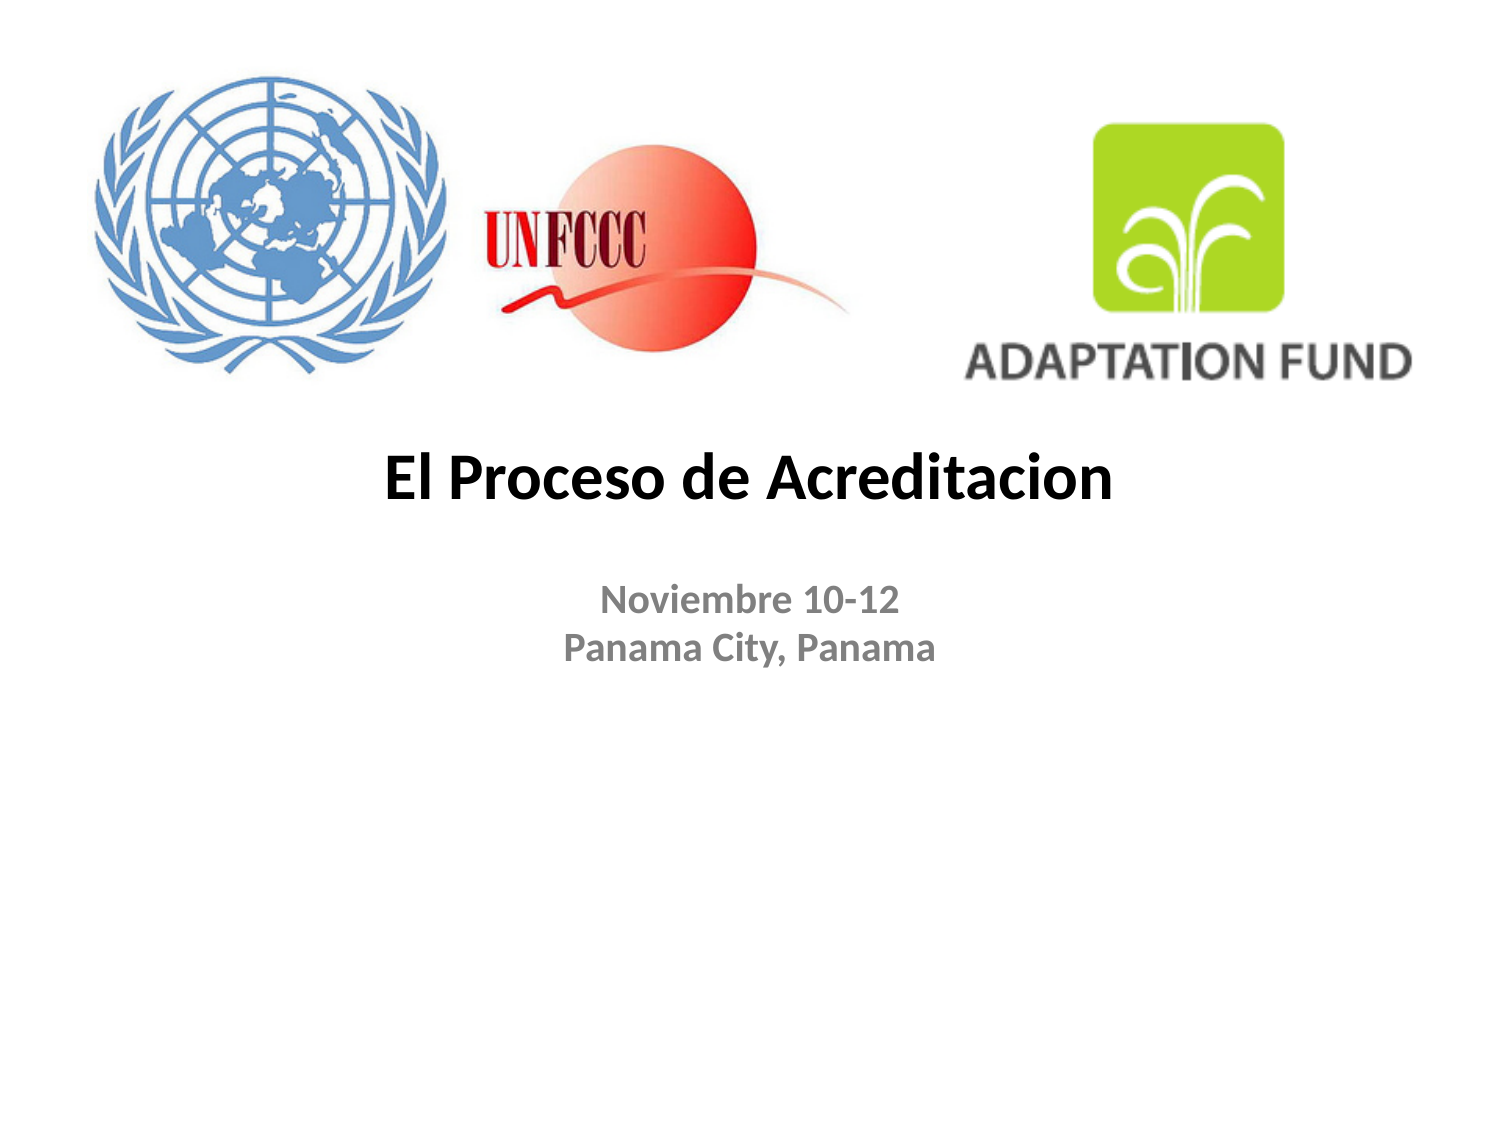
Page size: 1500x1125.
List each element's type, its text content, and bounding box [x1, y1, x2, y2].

picture [87, 56, 869, 401]
subtitle El Proceso de Acreditacion Noviembre 10-12 Panama City, Panama [162, 425, 1338, 975]
picture [924, 37, 1459, 517]
